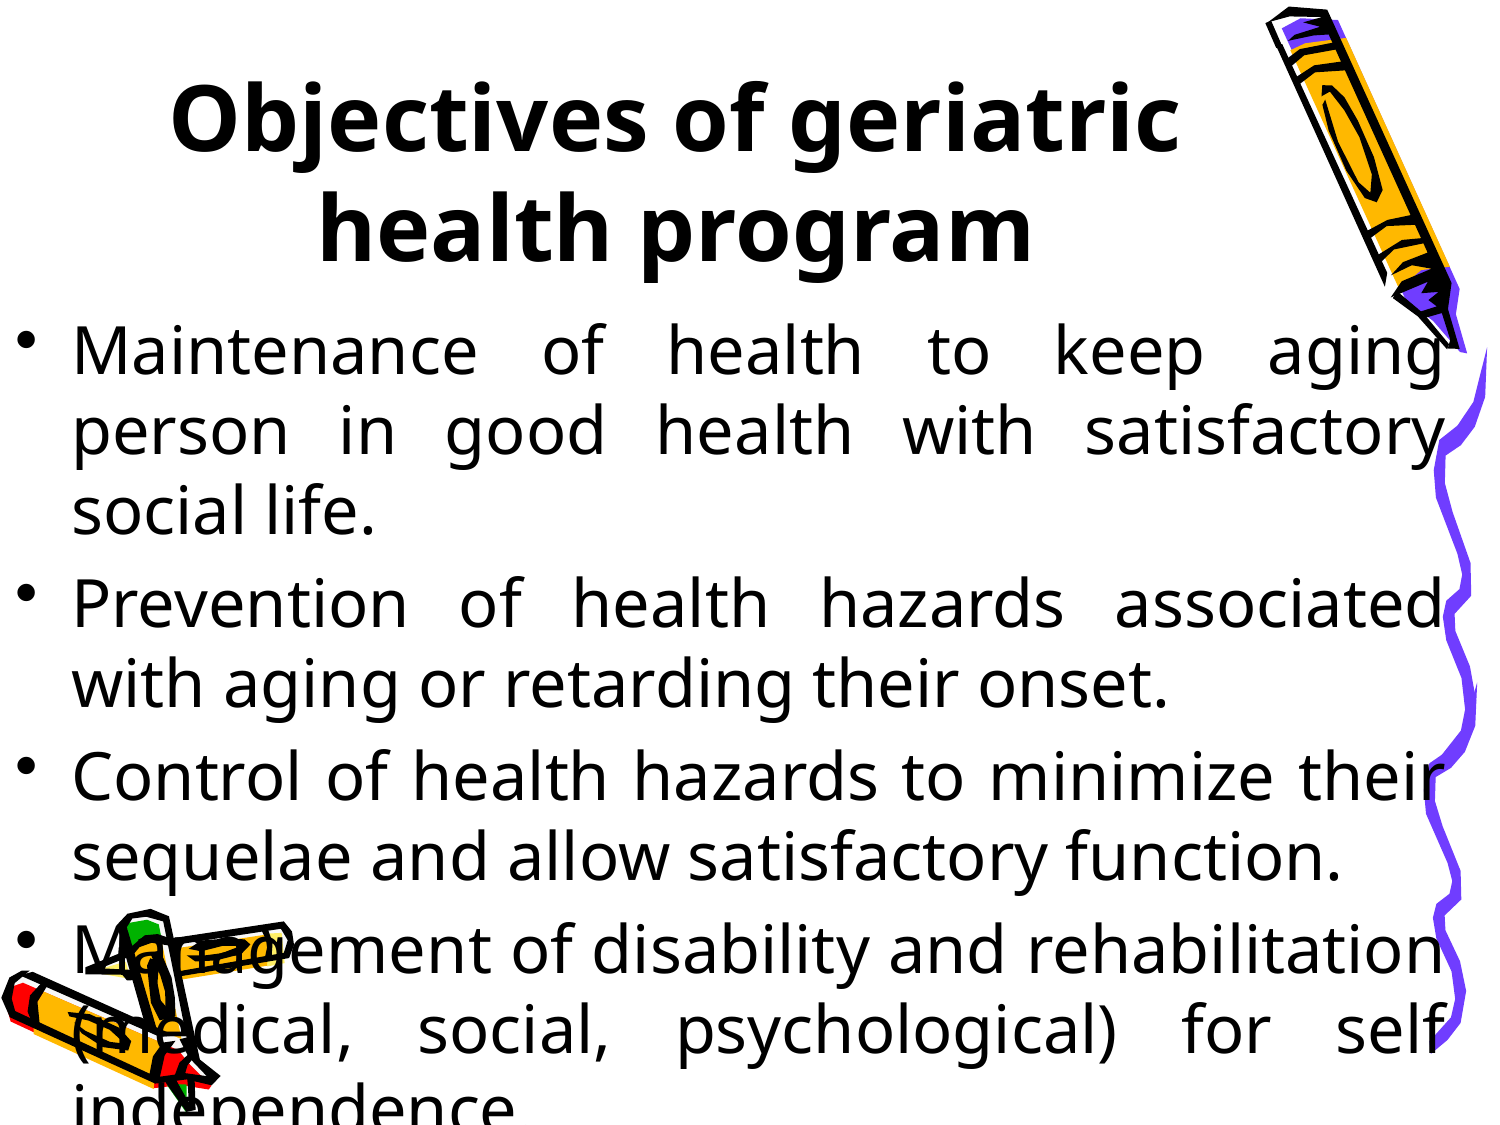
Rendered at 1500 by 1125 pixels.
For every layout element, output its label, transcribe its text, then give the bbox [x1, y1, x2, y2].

title Objectives of geriatric health program [112, 24, 1240, 288]
list Maintenance of health to keep aging person in good health with satisfactory social life. Prevention of health hazards associated with aging or retarding their onset. Control of health hazards to minimize their sequelae and allow satisfactory function. Management of disability and rehabilitation (medical, social, psychological) for self independence. [0, 299, 1463, 1101]
